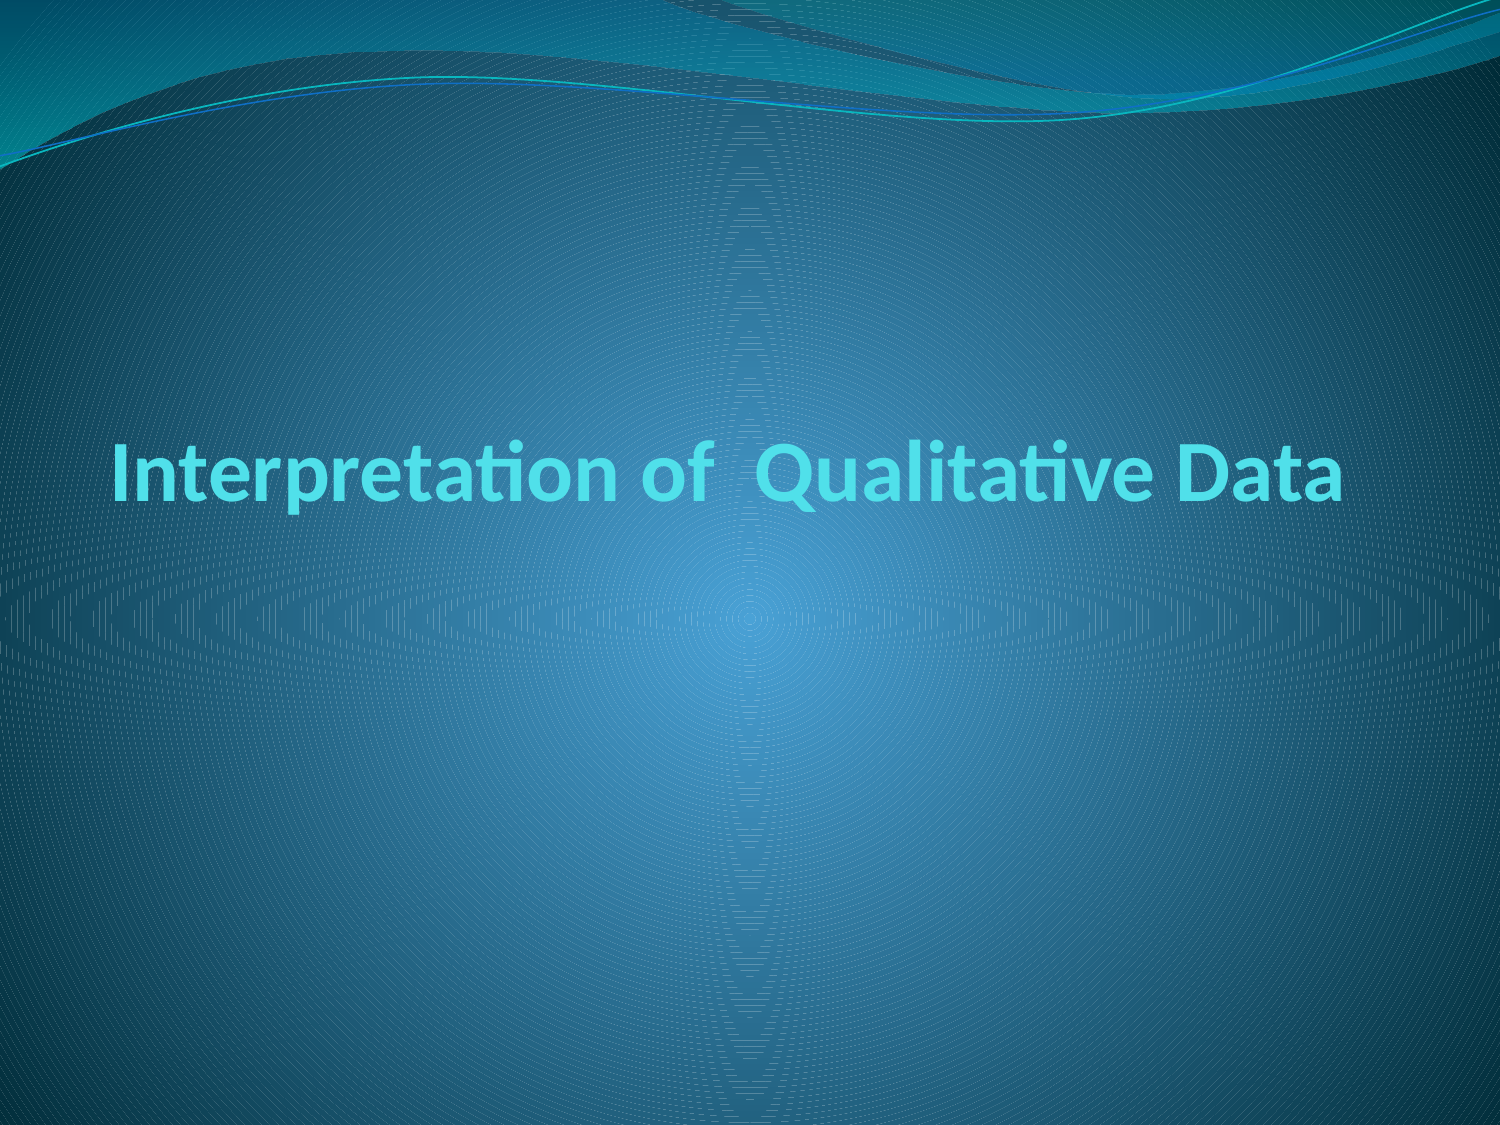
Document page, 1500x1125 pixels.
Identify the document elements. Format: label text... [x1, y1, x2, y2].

title Interpretation of Qualitative Data [87, 224, 1376, 526]
